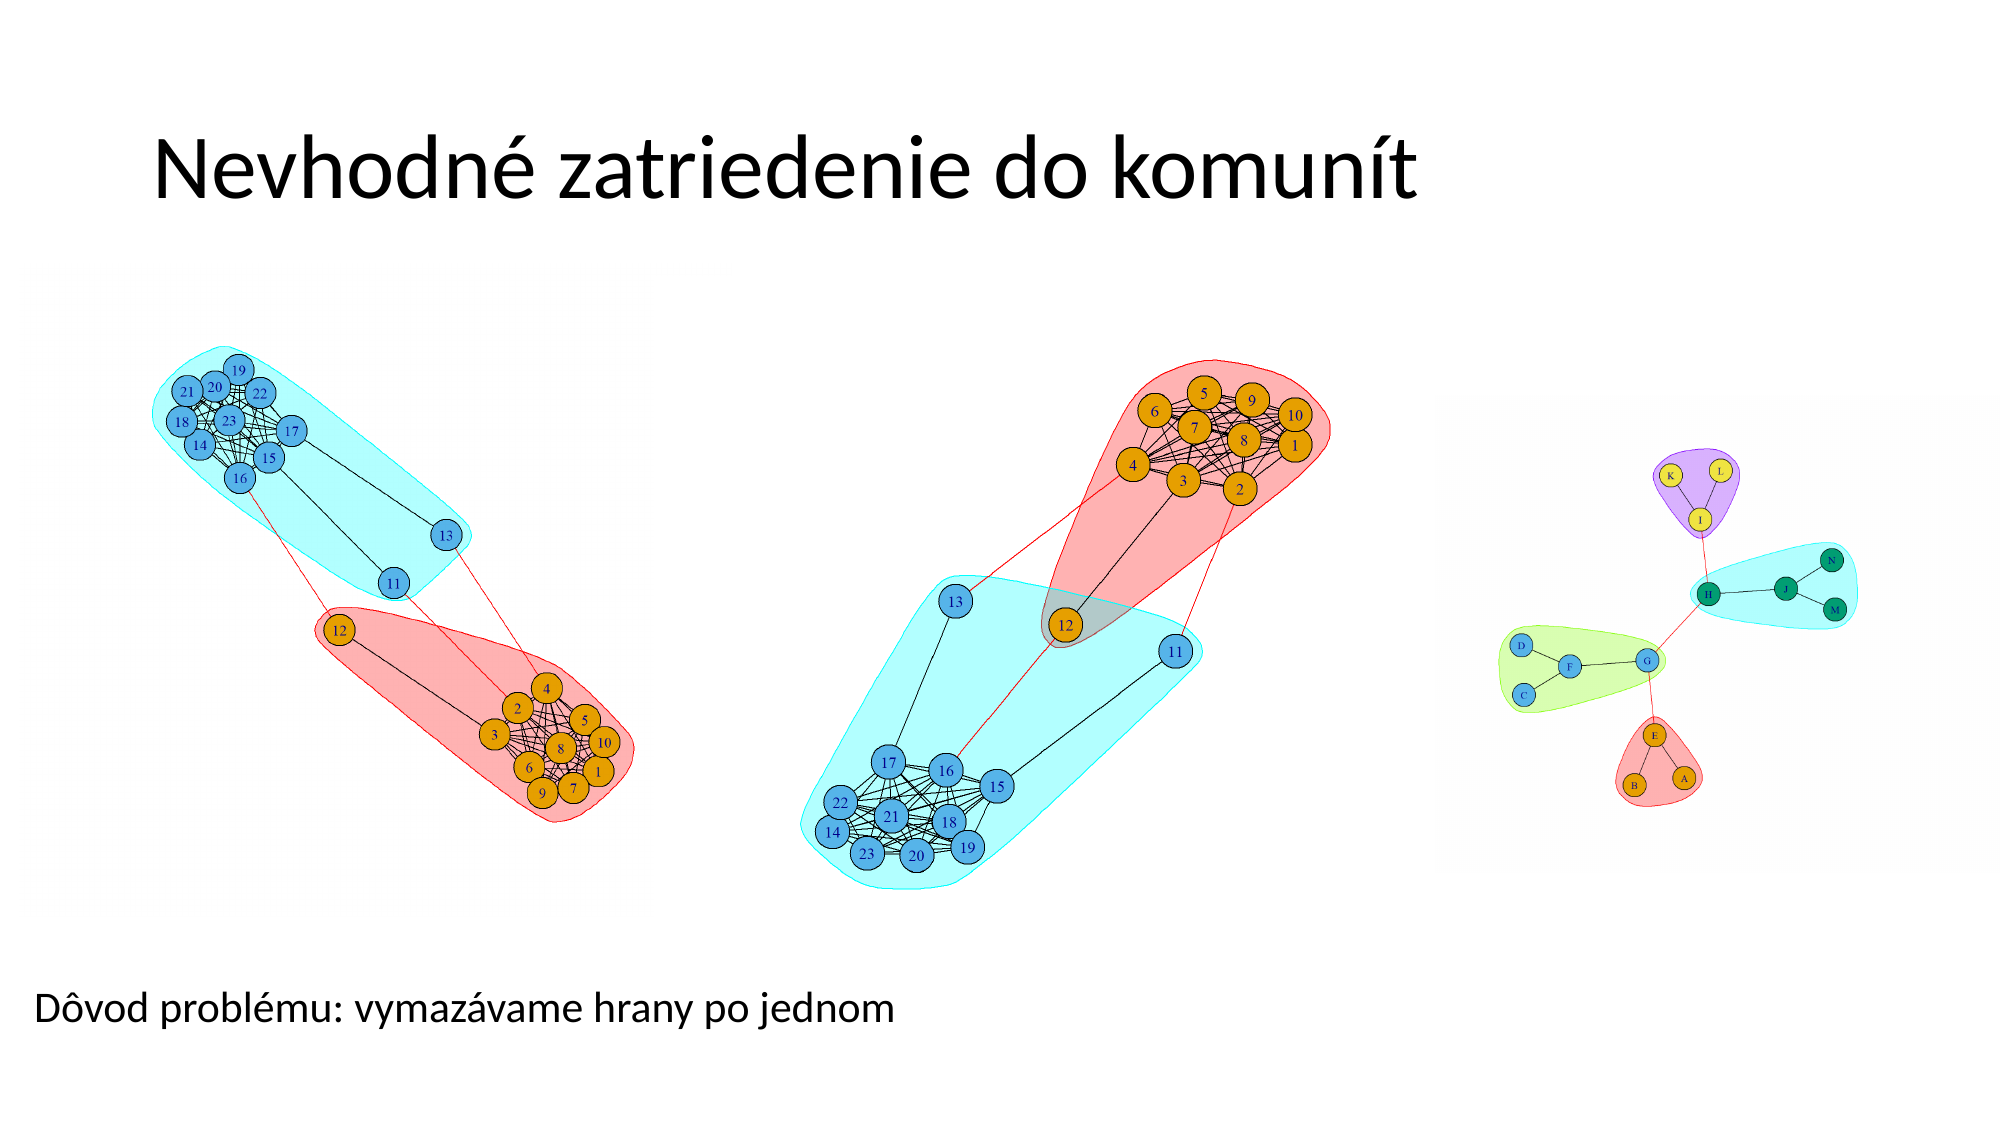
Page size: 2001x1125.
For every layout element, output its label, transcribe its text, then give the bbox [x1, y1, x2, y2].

text_box Dôvod problému: vymazávame hrany po jednom [19, 963, 1242, 1047]
list PR [19, 882, 1745, 1110]
title Nevhodné zatriedenie do komunít [137, 59, 1863, 278]
picture [18, 263, 2000, 991]
